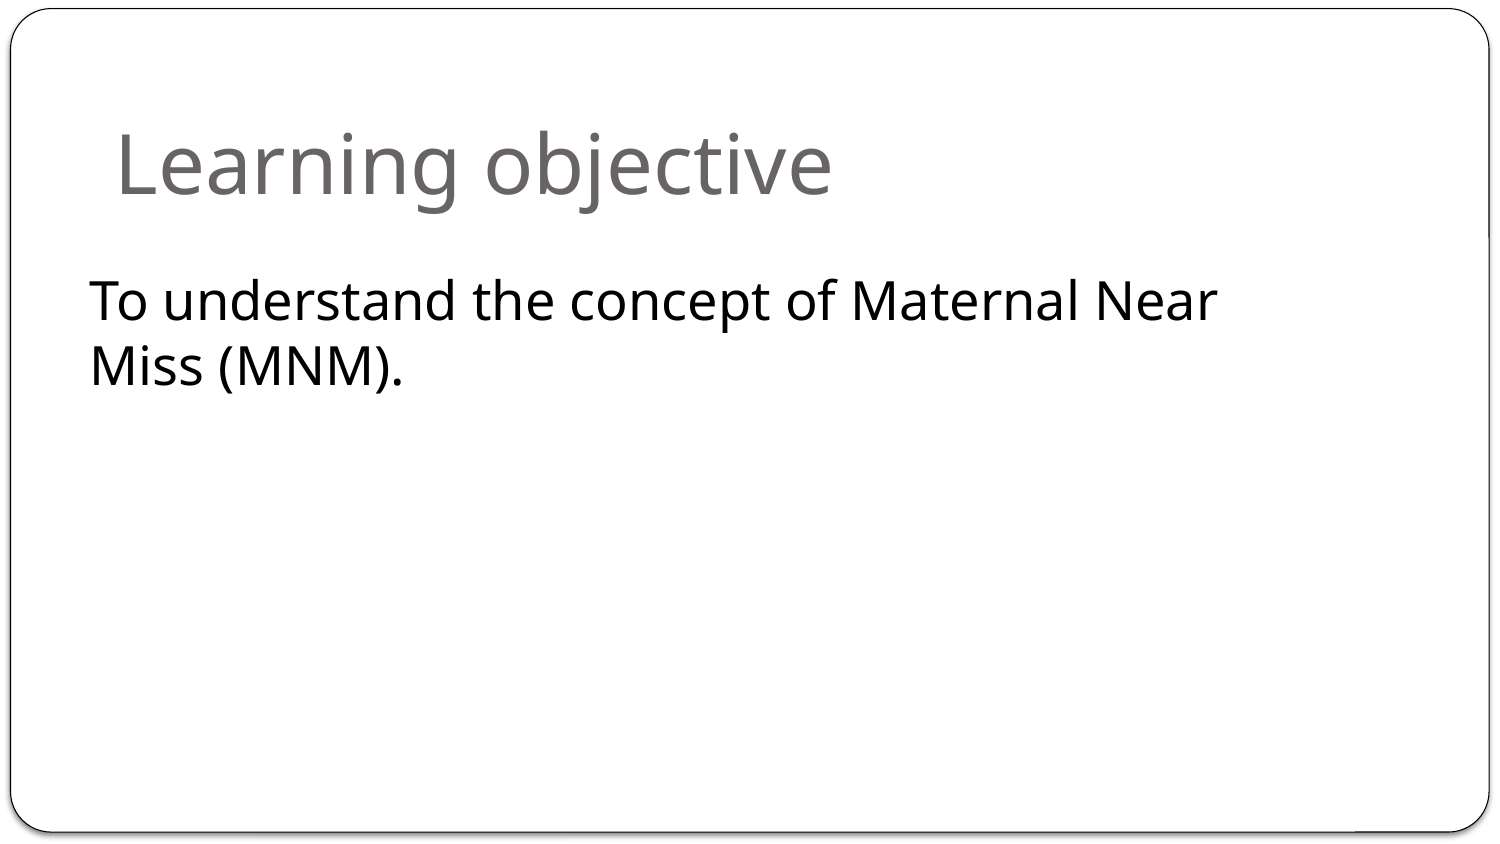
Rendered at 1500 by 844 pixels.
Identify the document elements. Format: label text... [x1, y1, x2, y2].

title Learning objective [99, 84, 1300, 227]
list To understand the concept of Maternal Near Miss (MNM). [75, 259, 1313, 760]
